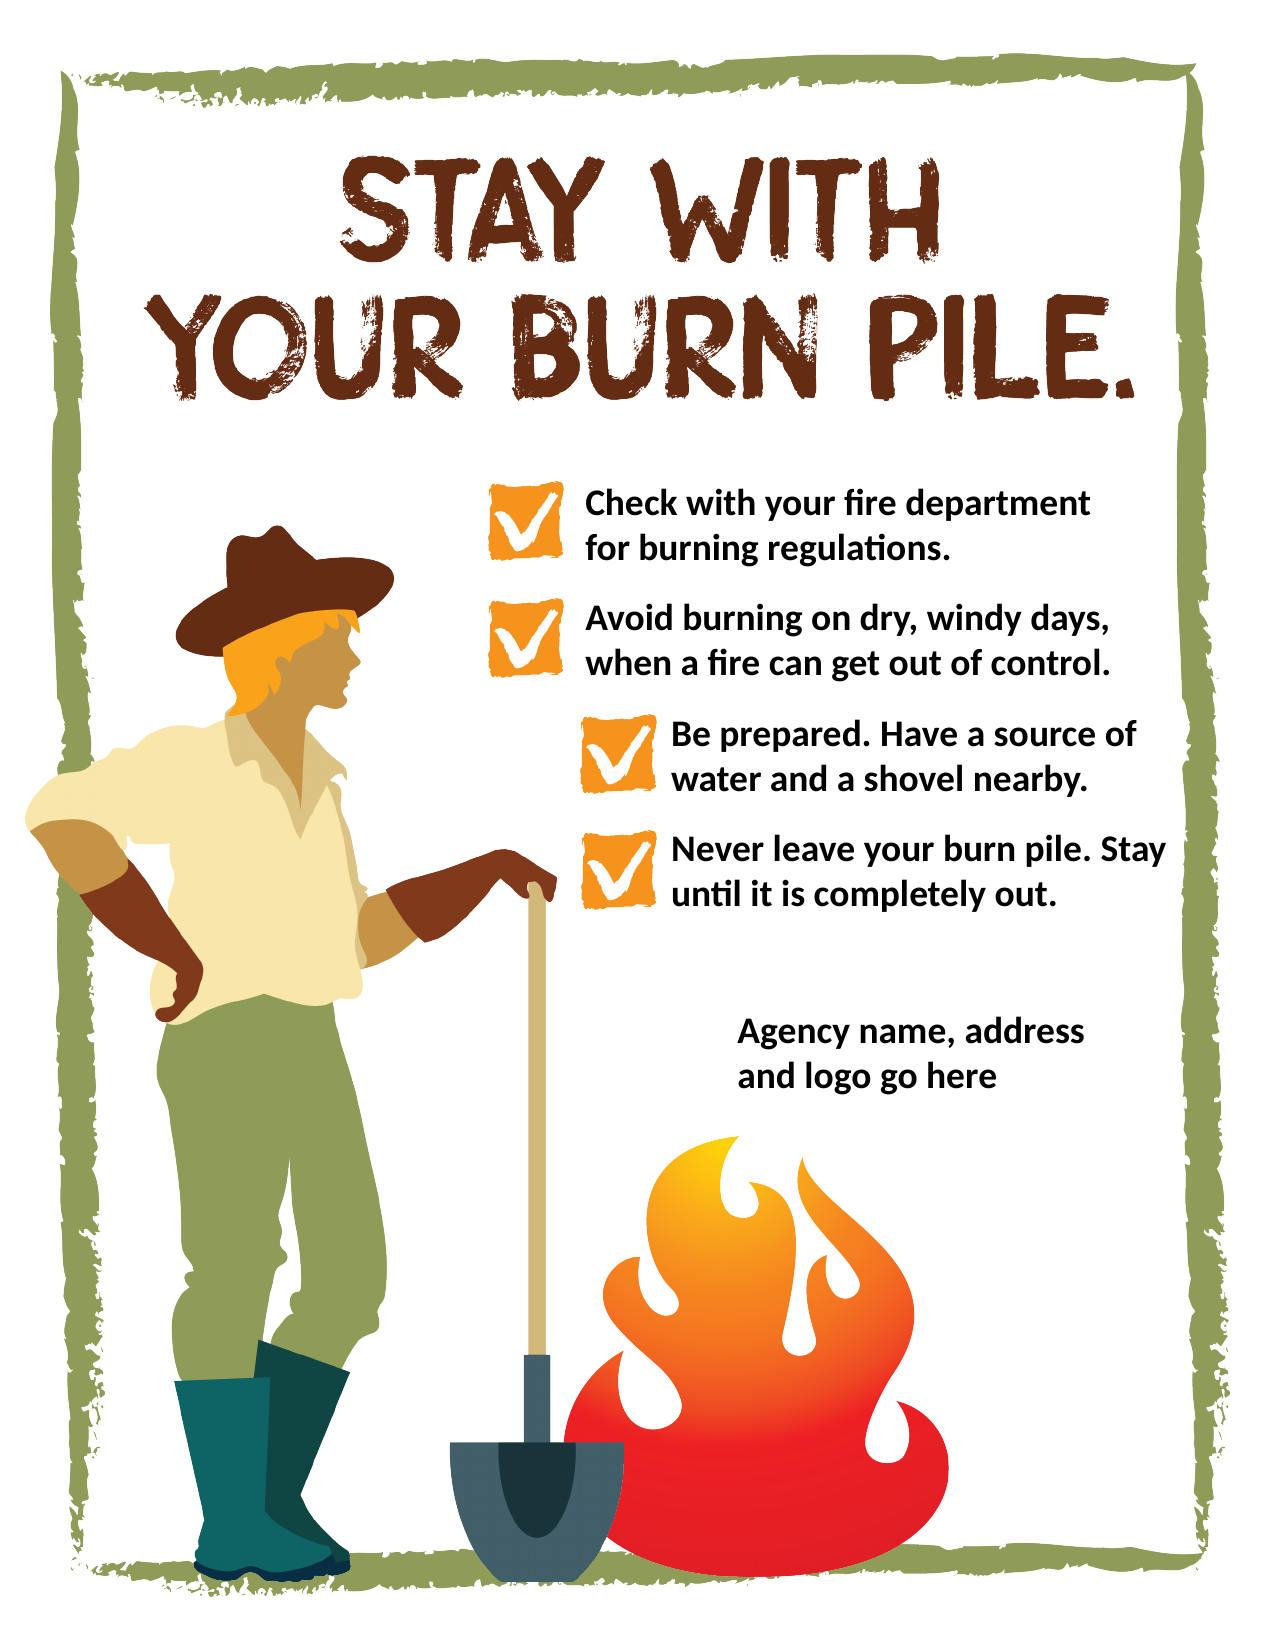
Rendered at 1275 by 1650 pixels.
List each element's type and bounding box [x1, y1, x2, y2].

picture [25, 53, 1230, 1597]
